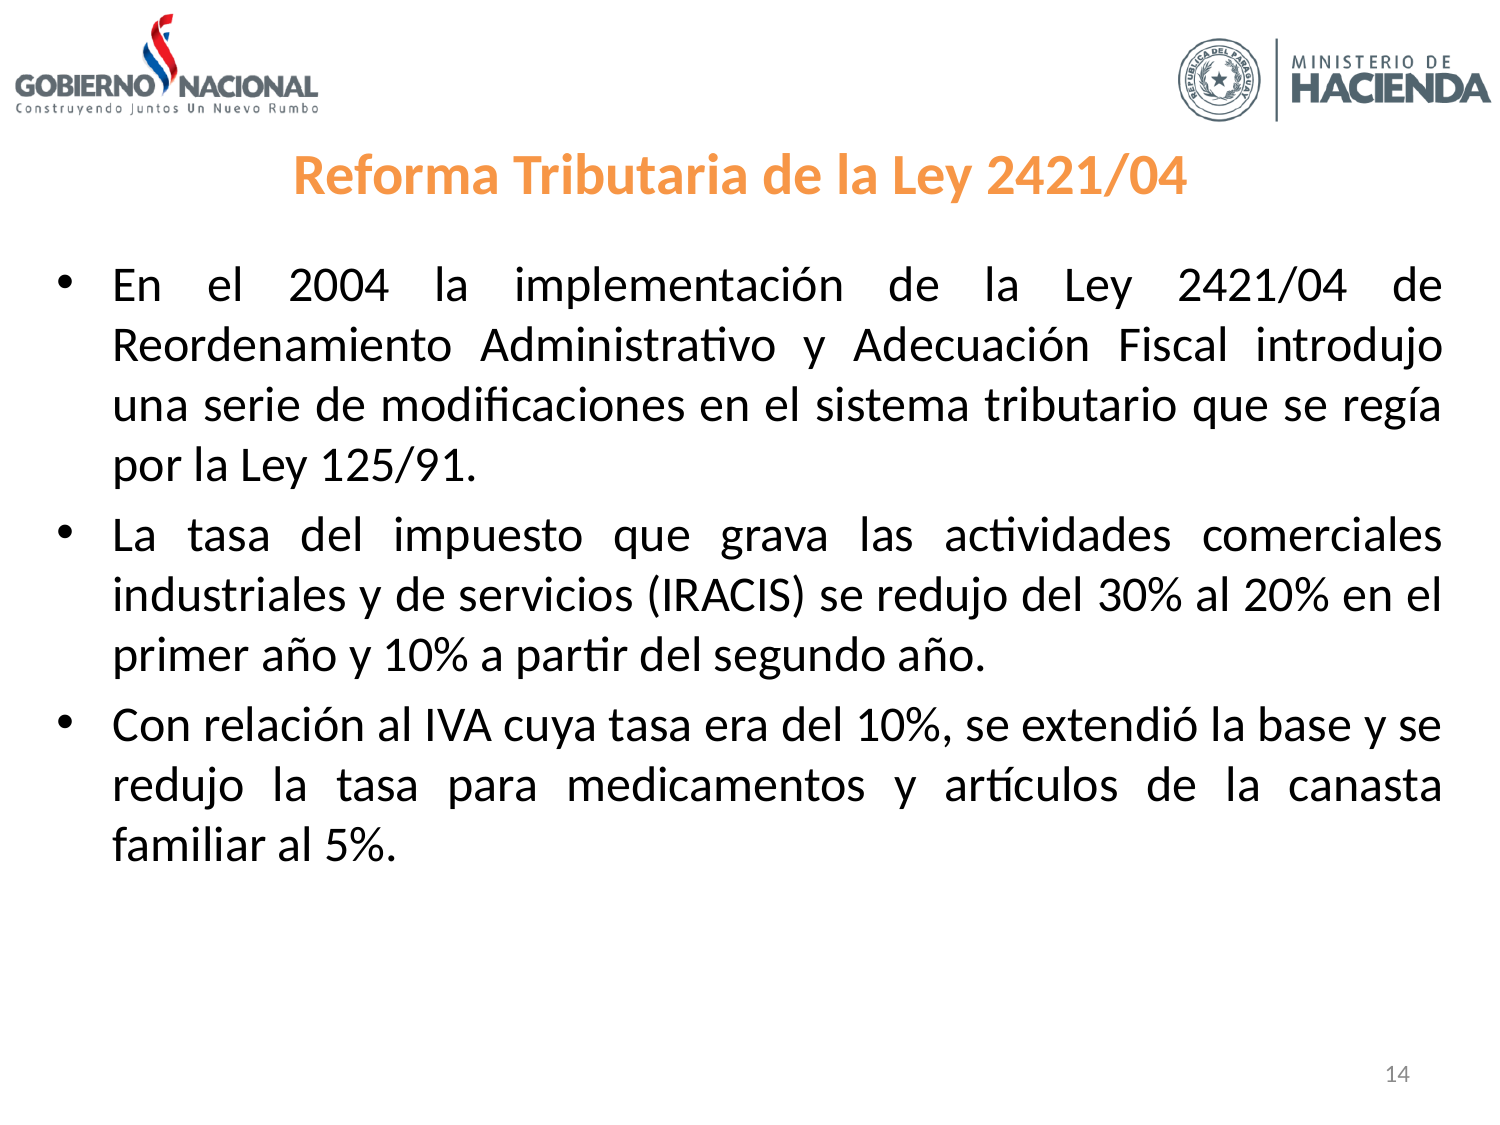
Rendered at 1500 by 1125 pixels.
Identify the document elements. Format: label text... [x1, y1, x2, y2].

picture [1173, 33, 1495, 125]
slide_number 14 [1074, 1042, 1425, 1103]
list En el 2004 la implementación de la Ley 2421/04 de Reordenamiento Administrativo y Adecuación Fiscal introdujo una serie de modificaciones en el sistema tributario que se regía por la Ley 125/91. La tasa del impuesto que grava las actividades comerciales industriales y de servicios (IRACIS) se redujo del 30% al 20% en el primer año y 10% a partir del segundo año. Con relación al IVA cuya tasa era del 10%, se extendió la base y se redujo la tasa para medicamentos y artículos de la canasta familiar al 5%. [41, 243, 1460, 987]
picture [5, 7, 328, 113]
title Reforma Tributaria de la Ley 2421/04 [0, 113, 1483, 230]
